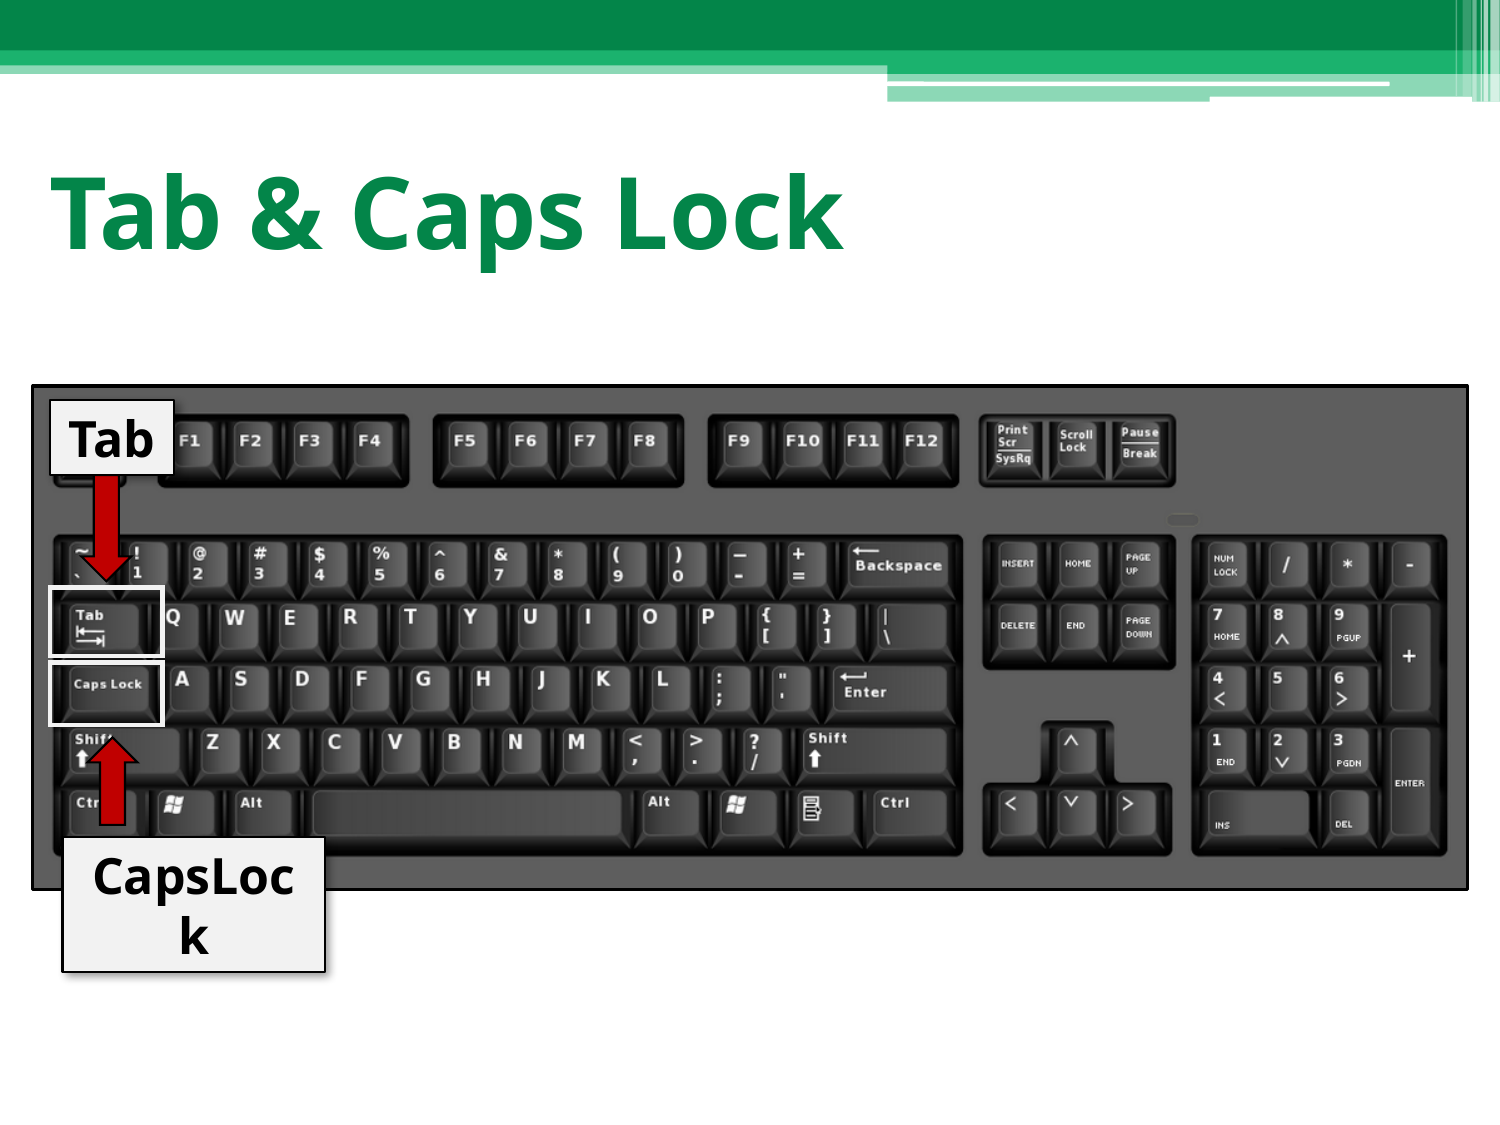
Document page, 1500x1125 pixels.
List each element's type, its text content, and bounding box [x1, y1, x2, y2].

text_box CapsLock [62, 888, 325, 973]
title Tab & Caps Lock [34, 121, 1385, 297]
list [34, 387, 1466, 888]
